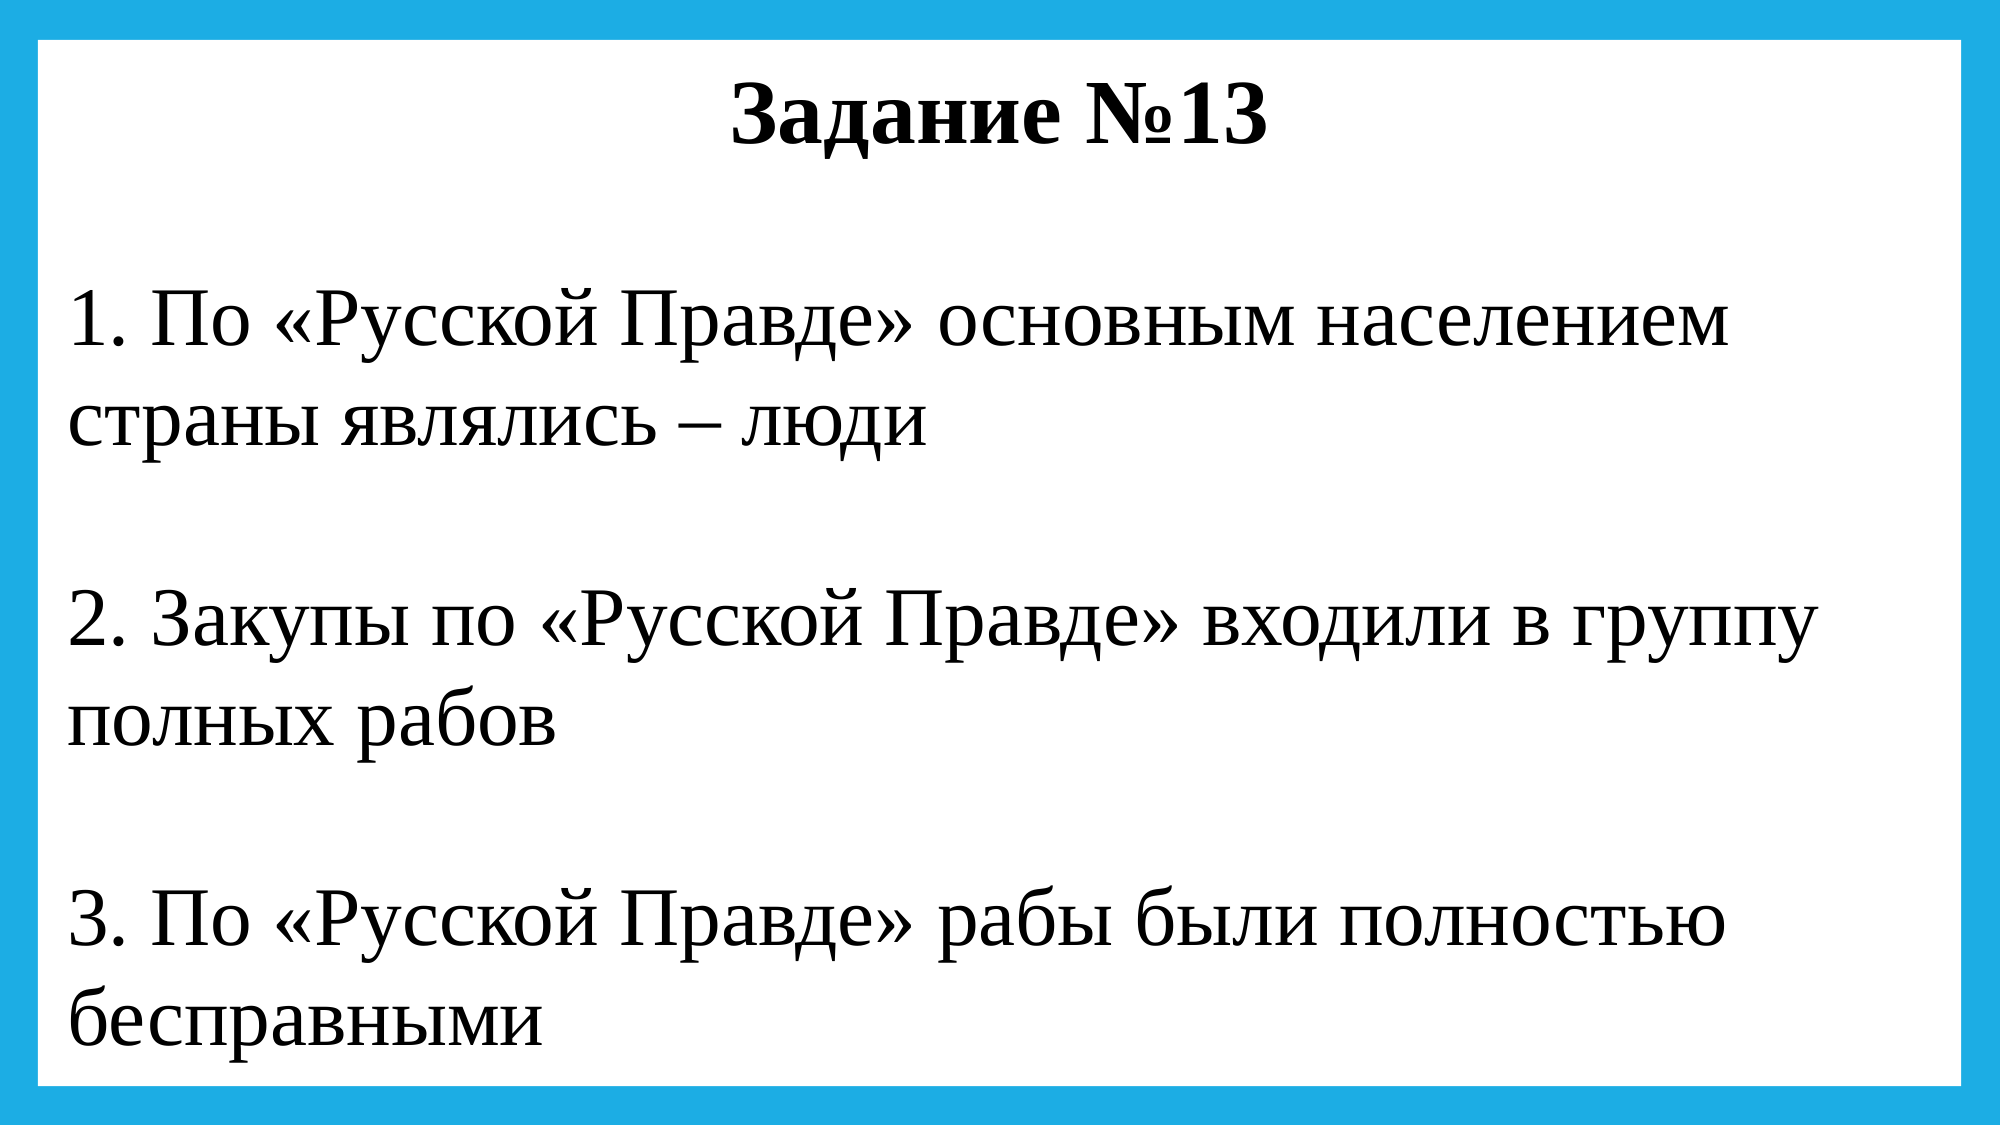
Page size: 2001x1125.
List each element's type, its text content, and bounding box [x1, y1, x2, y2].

text_box Задание №13 1. По «Русской Правде» основным населением страны являлись – люди 2. Закупы по «Русской Правде» входили в группу полных рабов 3. По «Русской Правде» рабы были полностью бесправными [52, 45, 1948, 1070]
